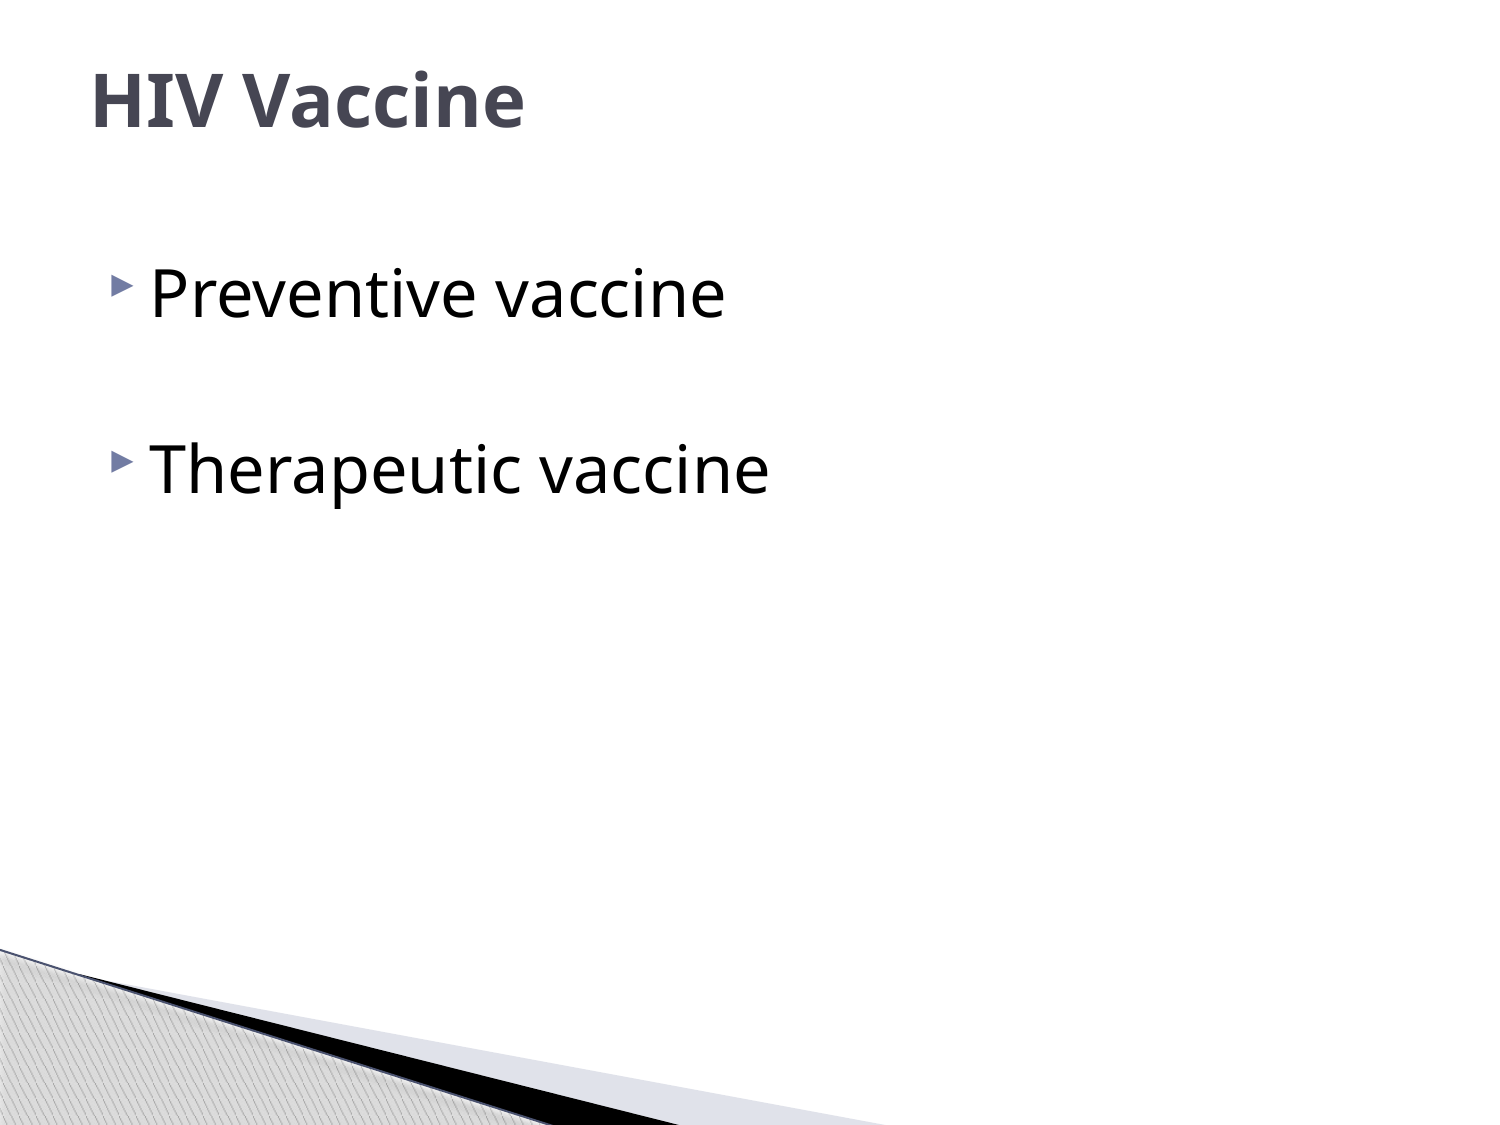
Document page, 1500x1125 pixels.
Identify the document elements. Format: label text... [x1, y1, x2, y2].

list Preventive vaccine Therapeutic vaccine [75, 243, 1425, 986]
title HIV Vaccine [75, 45, 1425, 150]
